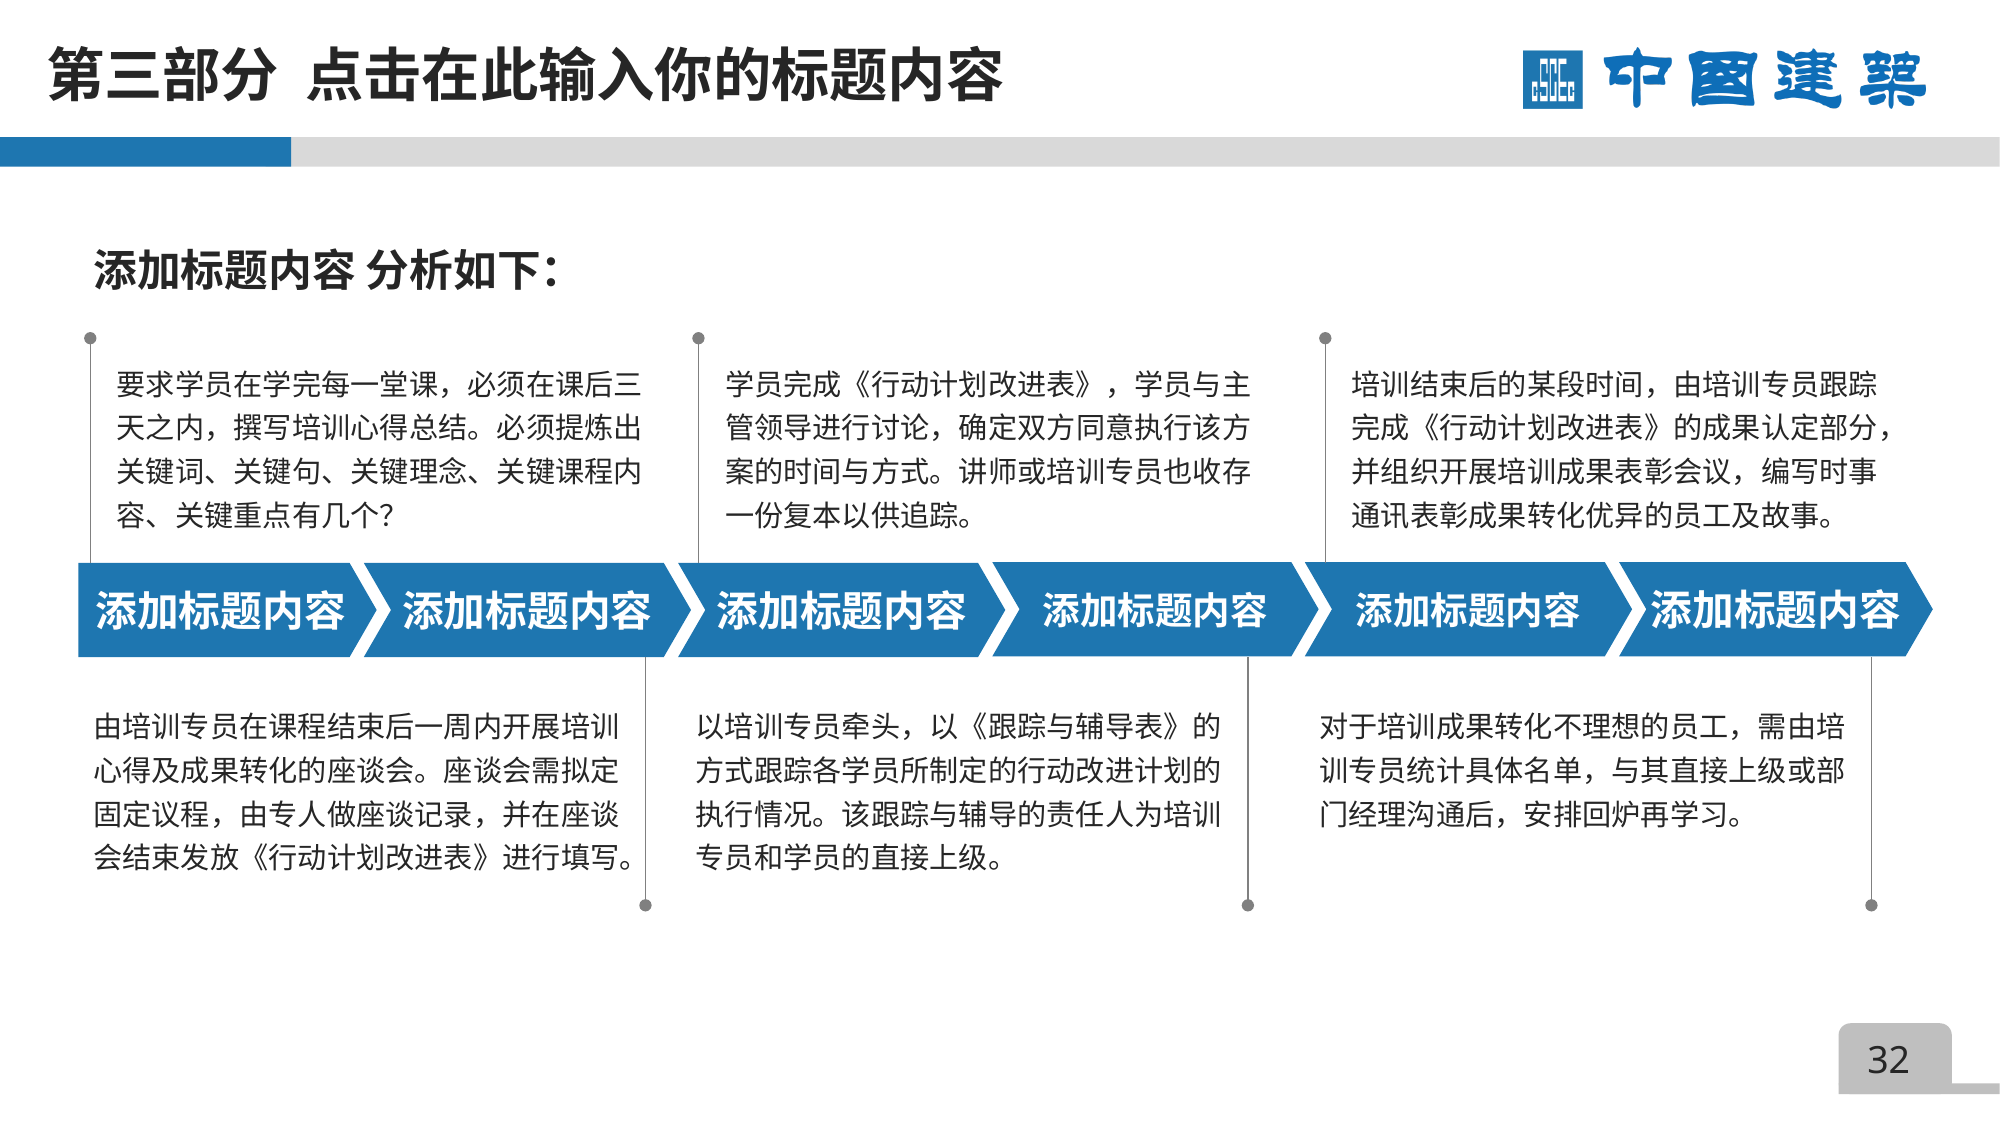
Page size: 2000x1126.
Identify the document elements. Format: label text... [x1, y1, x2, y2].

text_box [1304, 561, 1934, 906]
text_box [677, 337, 1275, 560]
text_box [78, 562, 678, 906]
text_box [78, 337, 667, 562]
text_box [680, 561, 1303, 906]
picture [1523, 47, 1926, 109]
text_box 添加标题内容 分析如下： [78, 220, 681, 304]
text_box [1304, 337, 1902, 560]
text_box 第三部分 点击在此输入你的标题内容 [31, 31, 1083, 116]
